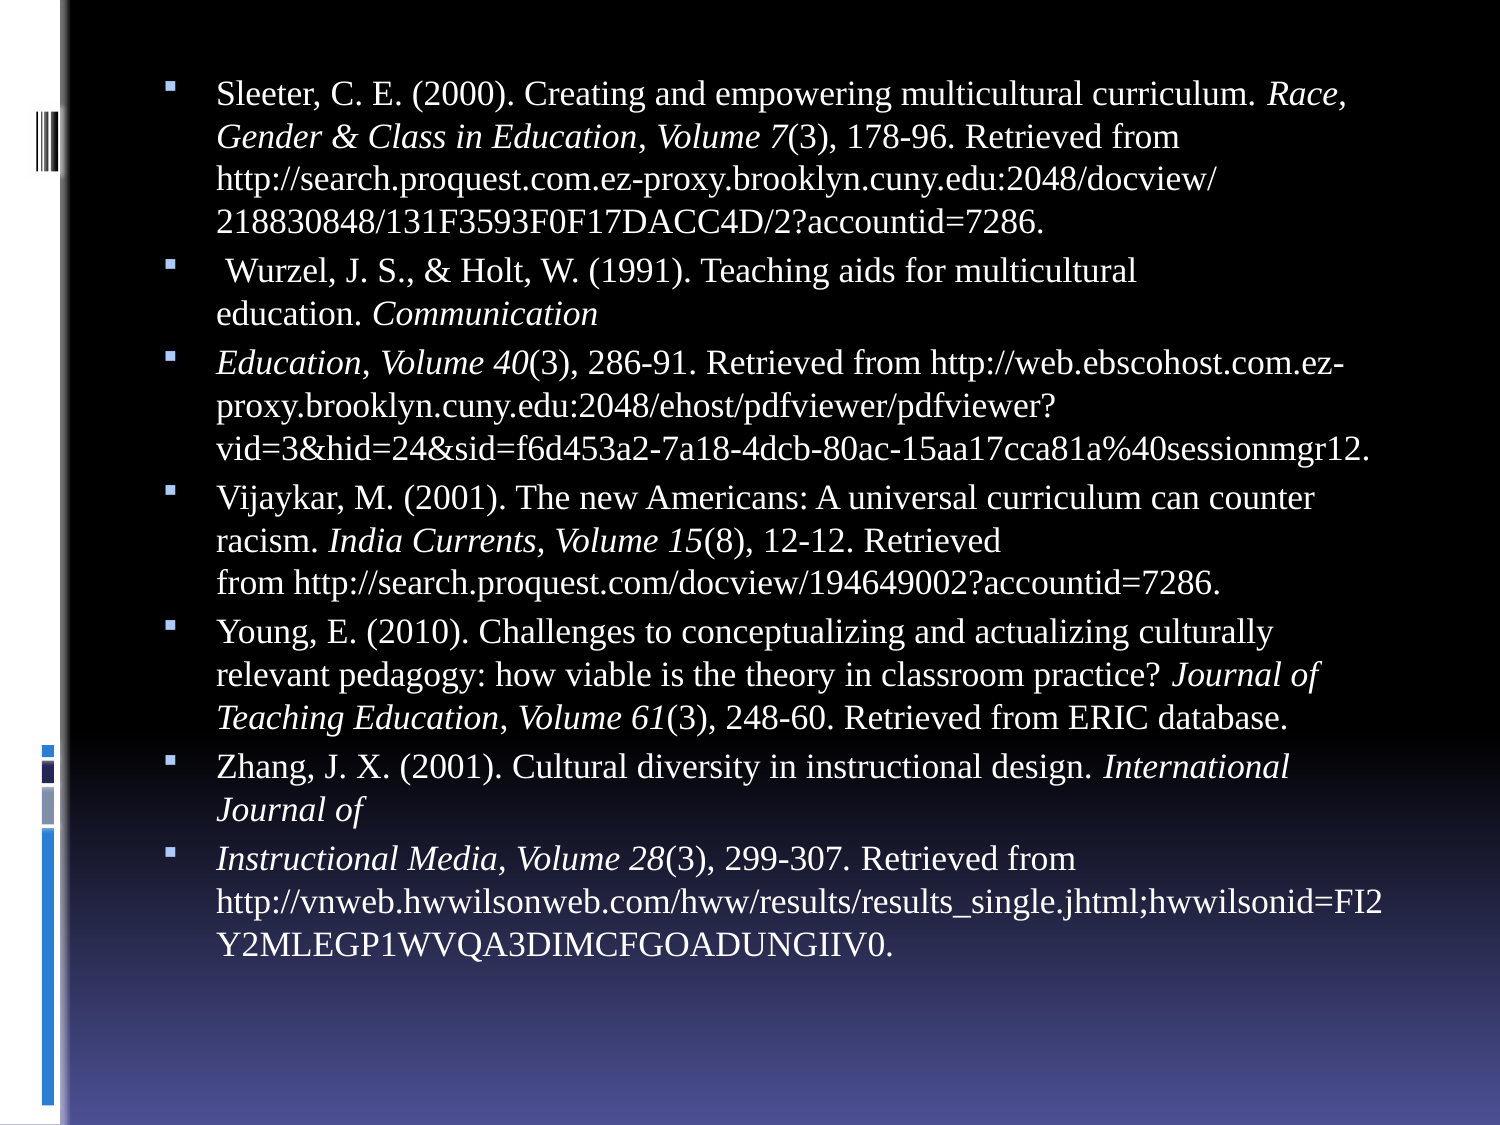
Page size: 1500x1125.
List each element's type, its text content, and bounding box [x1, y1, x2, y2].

list Sleeter, C. E. (2000). Creating and empowering multicultural curriculum. Race, Gender & Class in Education, Volume 7(3), 178-96. Retrieved from http://search.proquest.com.ez-proxy.brooklyn.cuny.edu:2048/docview/218830848/131F3593F0F17DACC4D/2?accountid=7286. Wurzel, J. S., & Holt, W. (1991). Teaching aids for multicultural education. Communication Education, Volume 40(3), 286-91. Retrieved from http://web.ebscohost.com.ez-proxy.brooklyn.cuny.edu:2048/ehost/pdfviewer/pdfviewer?vid=3&hid=24&sid=f6d453a2-7a18-4dcb-80ac-15aa17cca81a%40sessionmgr12. Vijaykar, M. (2001). The new Americans: A universal curriculum can counter racism. India Currents, Volume 15(8), 12-12. Retrieved from http://search.proquest.com/docview/194649002?accountid=7286. Young, E. (2010). Challenges to conceptualizing and actualizing culturally relevant pedagogy: how viable is the theory in classroom practice? Journal of Teaching Education, Volume 61(3), 248-60. Retrieved from ERIC database. Zhang, J. X. (2001). Cultural diversity in instructional design. International Journal of Instructional Media, Volume 28(3), 299-307. Retrieved from http://vnweb.hwwilsonweb.com/hww/results/results_single.jhtml;hwwilsonid=FI2Y2MLEGP1WVQA3DIMCFGOADUNGIIV0. [137, 62, 1413, 1013]
